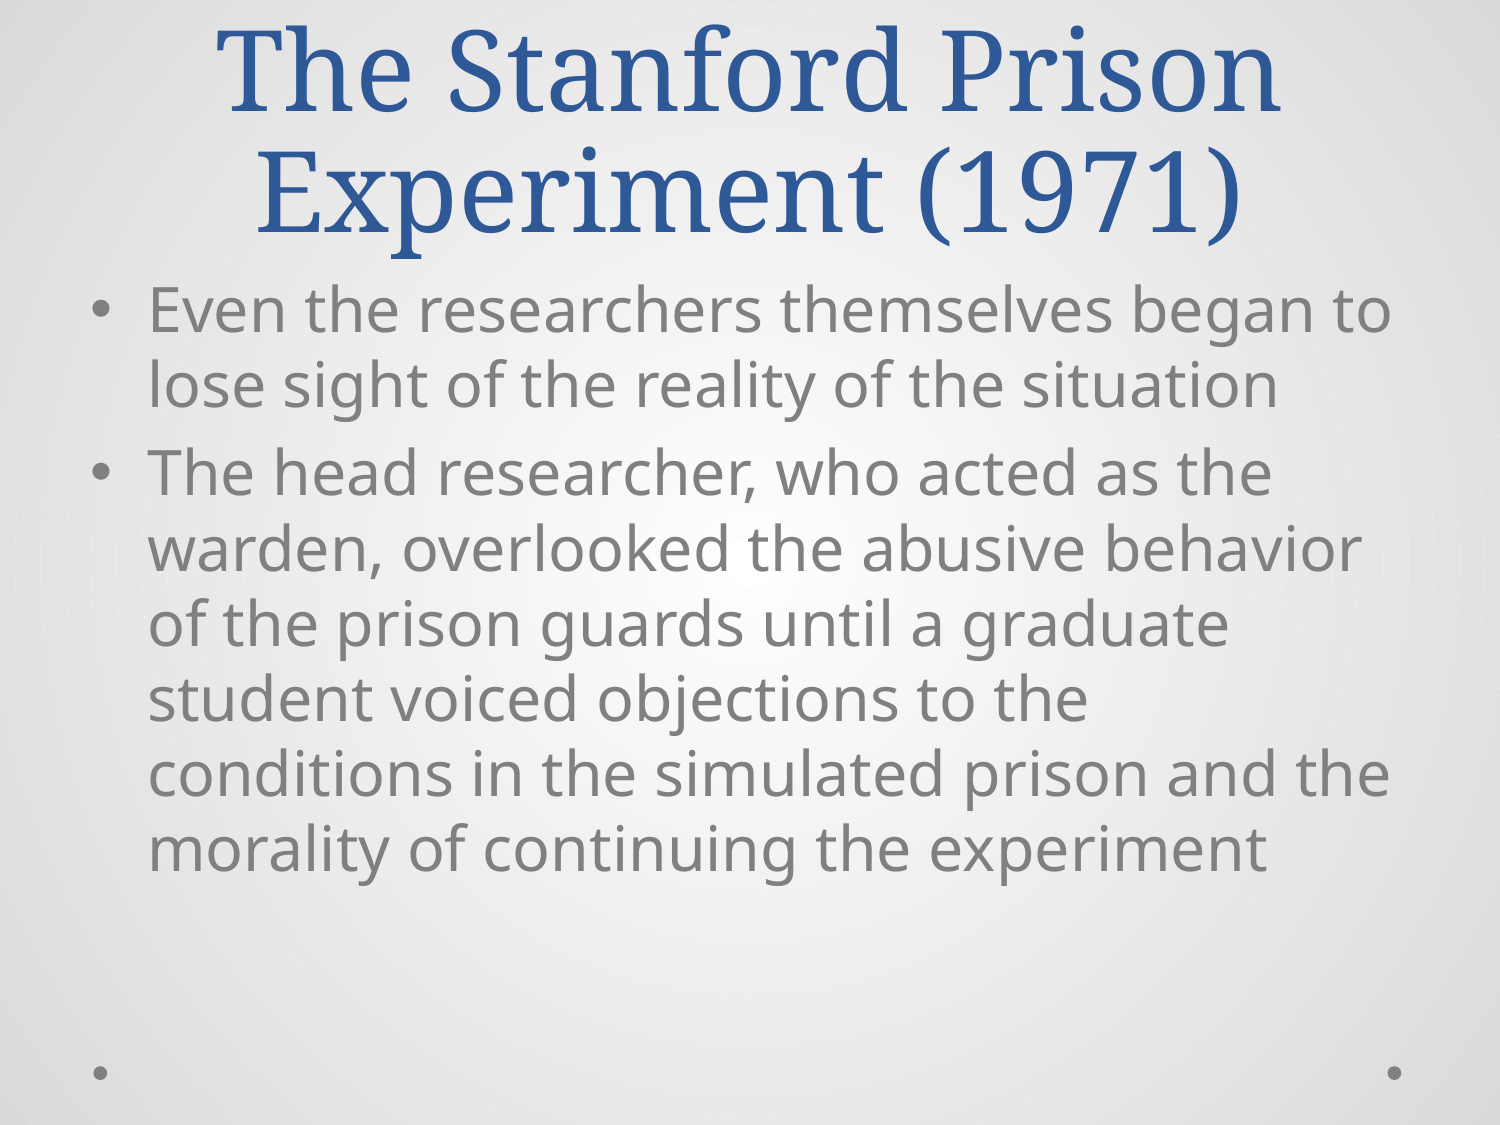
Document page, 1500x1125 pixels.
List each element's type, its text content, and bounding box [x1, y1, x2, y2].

list Even the researchers themselves began to lose sight of the reality of the situation The head researcher, who acted as the warden, overlooked the abusive behavior of the prison guards until a graduate student voiced objections to the conditions in the simulated prison and the morality of continuing the experiment [75, 262, 1425, 1005]
title The Stanford Prison Experiment (1971) [75, 0, 1425, 262]
